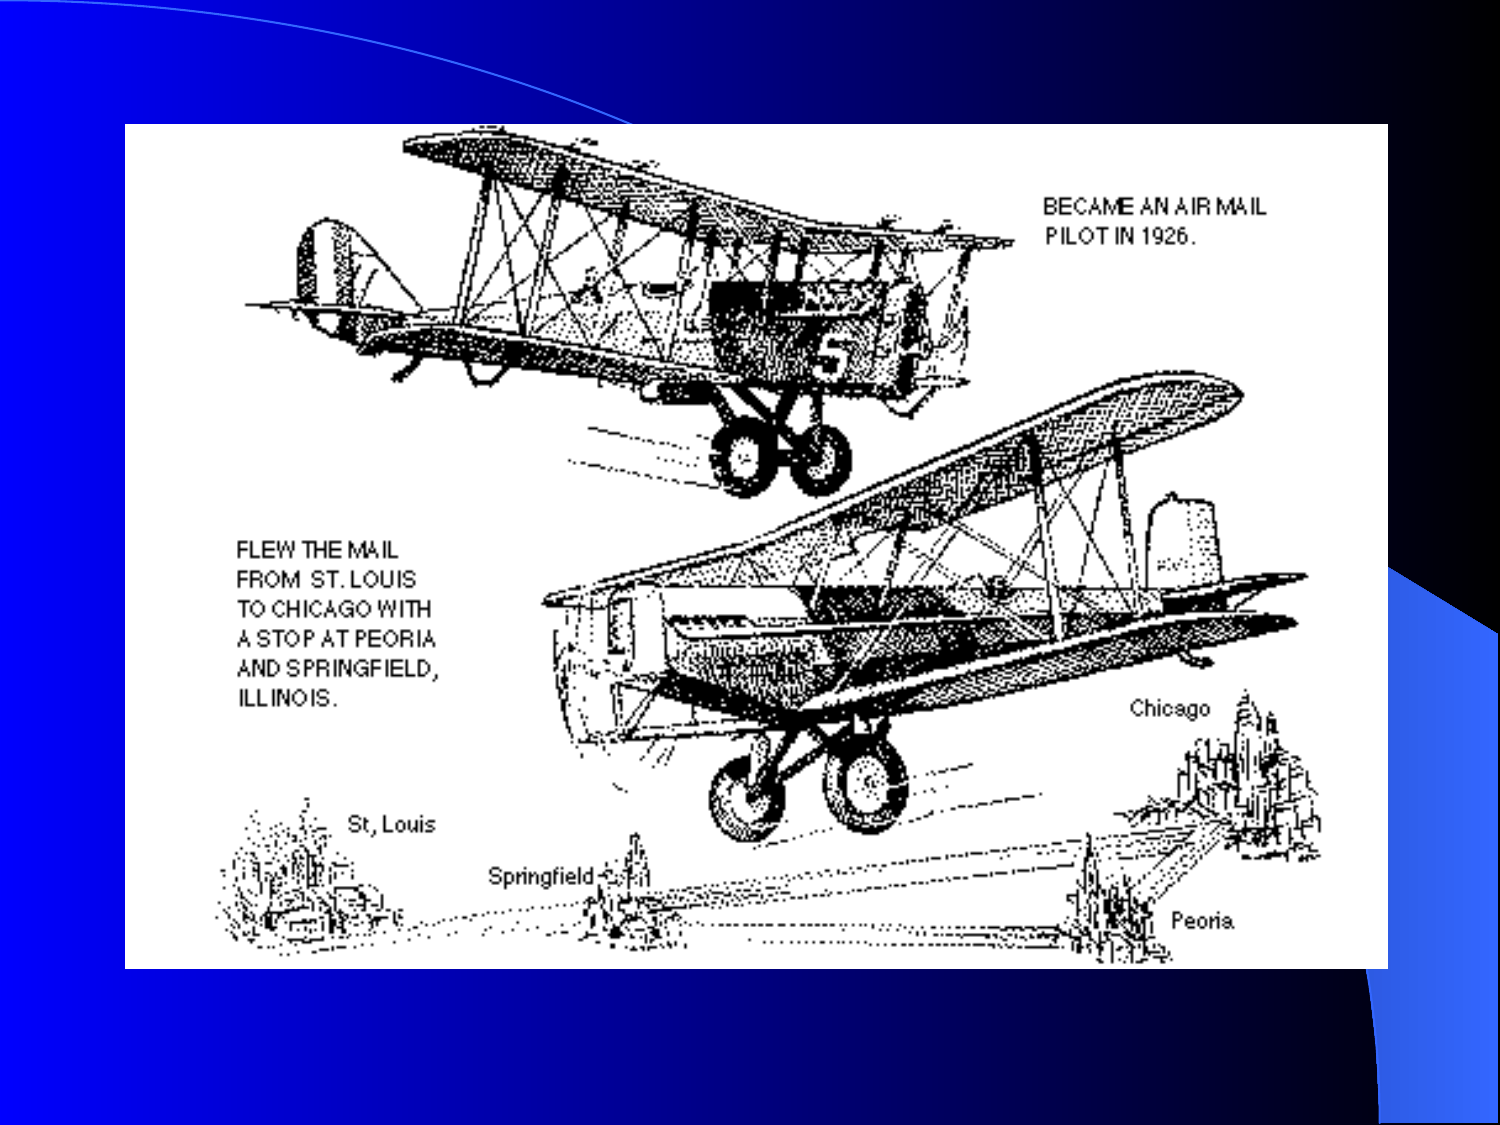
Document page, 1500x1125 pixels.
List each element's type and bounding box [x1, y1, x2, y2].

picture [124, 124, 1388, 969]
